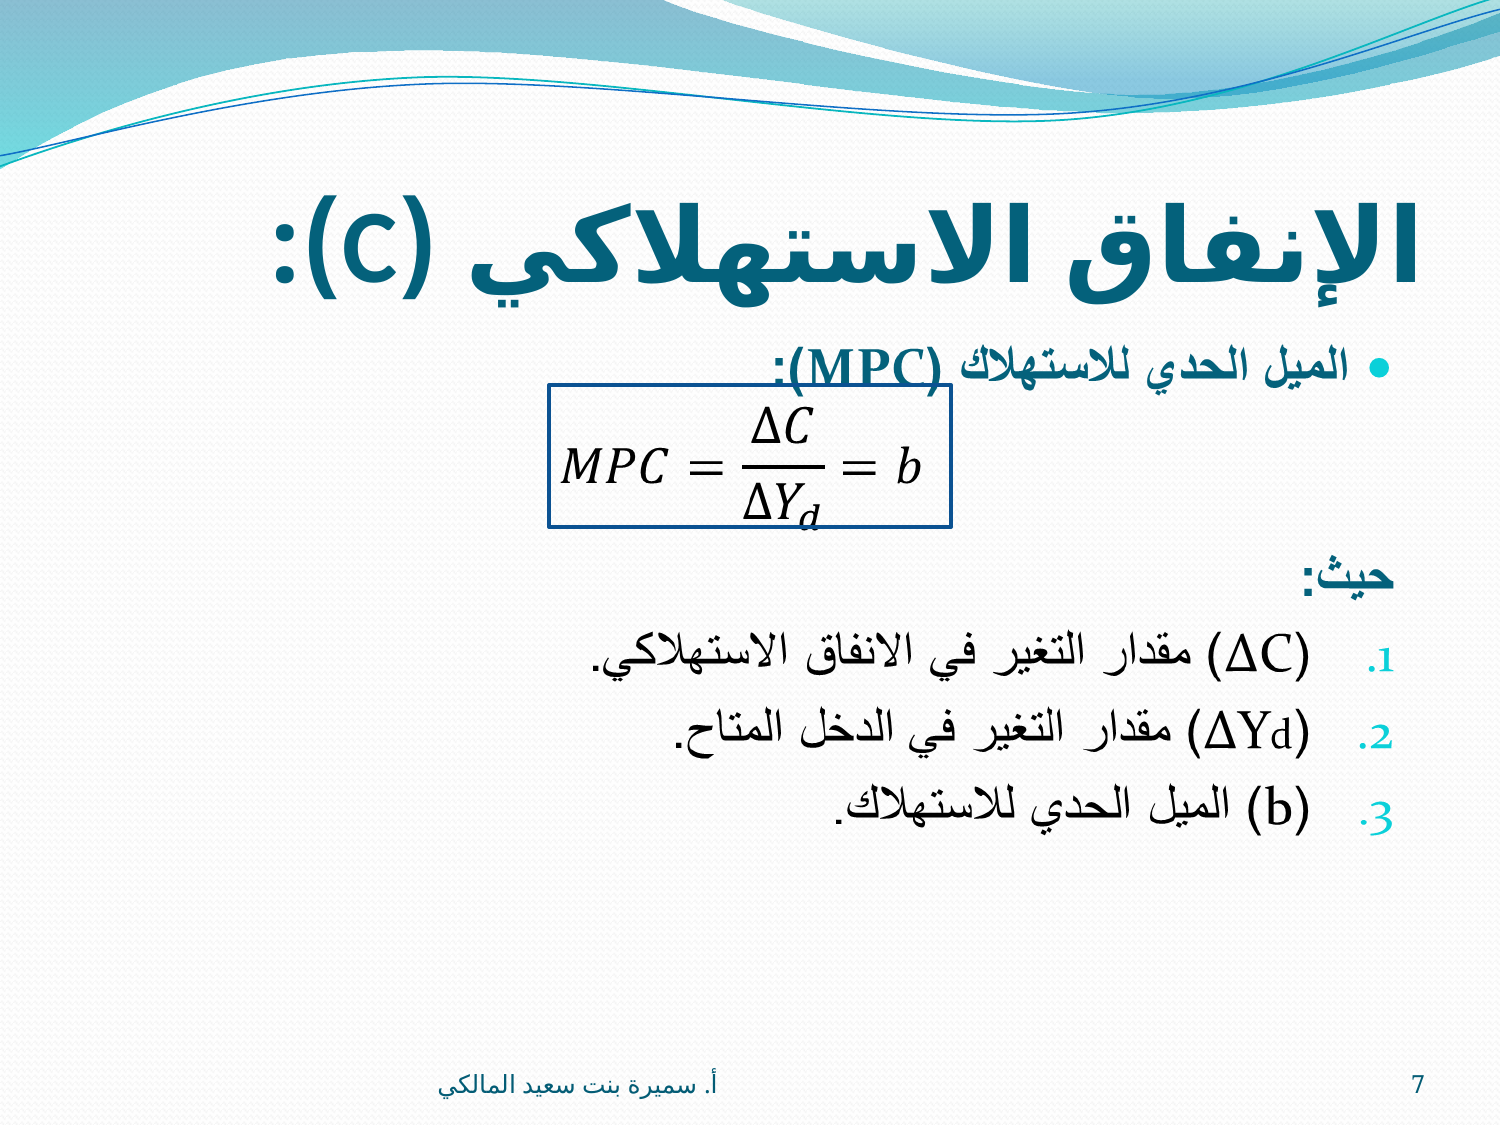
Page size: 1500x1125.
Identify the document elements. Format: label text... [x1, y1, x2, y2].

slide_number 7 [1299, 1042, 1425, 1103]
title الإنفاق الاستهلاكي (C): [75, 115, 1425, 303]
footer أ. سميرة بنت سعيد المالكي [437, 1042, 988, 1103]
list [75, 317, 1425, 1038]
text_box [547, 383, 953, 529]
